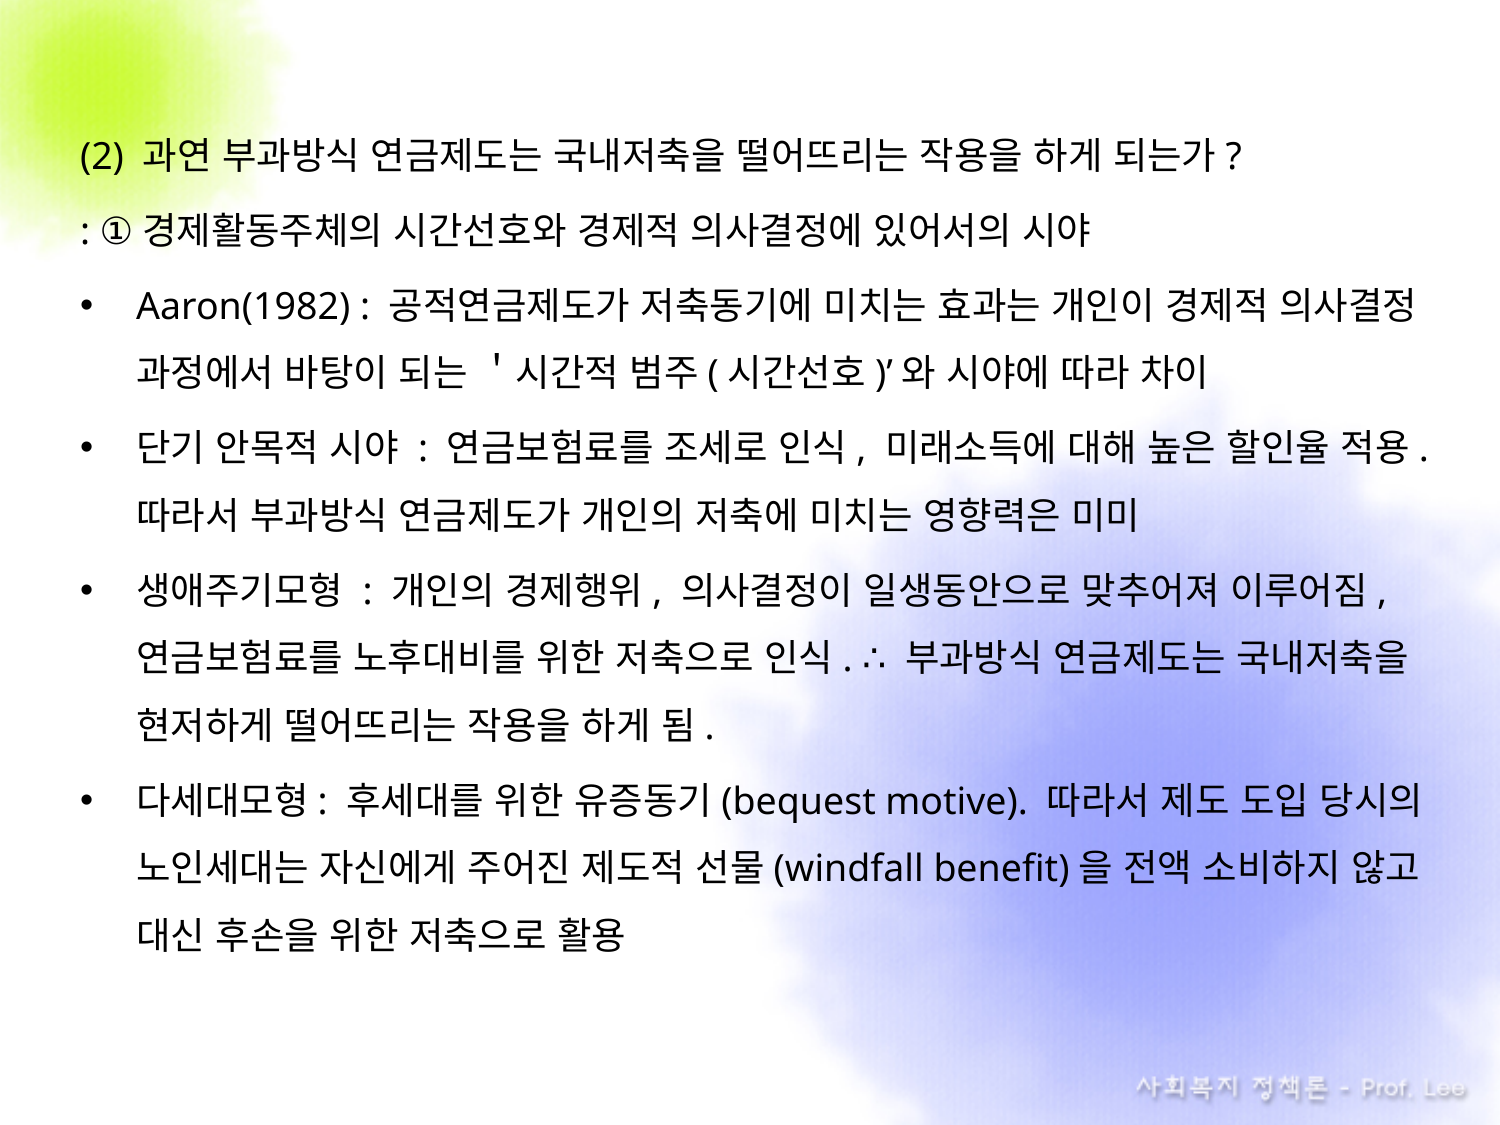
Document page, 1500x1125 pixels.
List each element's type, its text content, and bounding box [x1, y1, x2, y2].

list (2) 과연 부과방식 연금제도는 국내저축을 떨어뜨리는 작용을 하게 되는가? : ①경제활동주체의 시간선호와 경제적 의사결정에 있어서의 시야 Aaron(1982) : 공적연금제도가 저축동기에 미치는 효과는 개인이 경제적 의사결정 과정에서 바탕이 되는 ＇시간적 범주(시간선호)’와 시야에 따라 차이 단기 안목적 시야 : 연금보험료를 조세로 인식, 미래소득에 대해 높은 할인율 적용. 따라서 부과방식 연금제도가 개인의 저축에 미치는 영향력은 미미 생애주기모형 : 개인의 경제행위, 의사결정이 일생동안으로 맞추어져 이루어짐, 연금보험료를 노후대비를 위한 저축으로 인식. ∴ 부과방식 연금제도는 국내저축을 현저하게 떨어뜨리는 작용을 하게 됨. 다세대모형: 후세대를 위한 유증동기(bequest motive). 따라서 제도 도입 당시의 노인세대는 자신에게 주어진 제도적 선물(windfall benefit)을 전액 소비하지 않고 대신 후손을 위한 저축으로 활용 [64, 101, 1447, 1000]
picture [0, 0, 1500, 1125]
